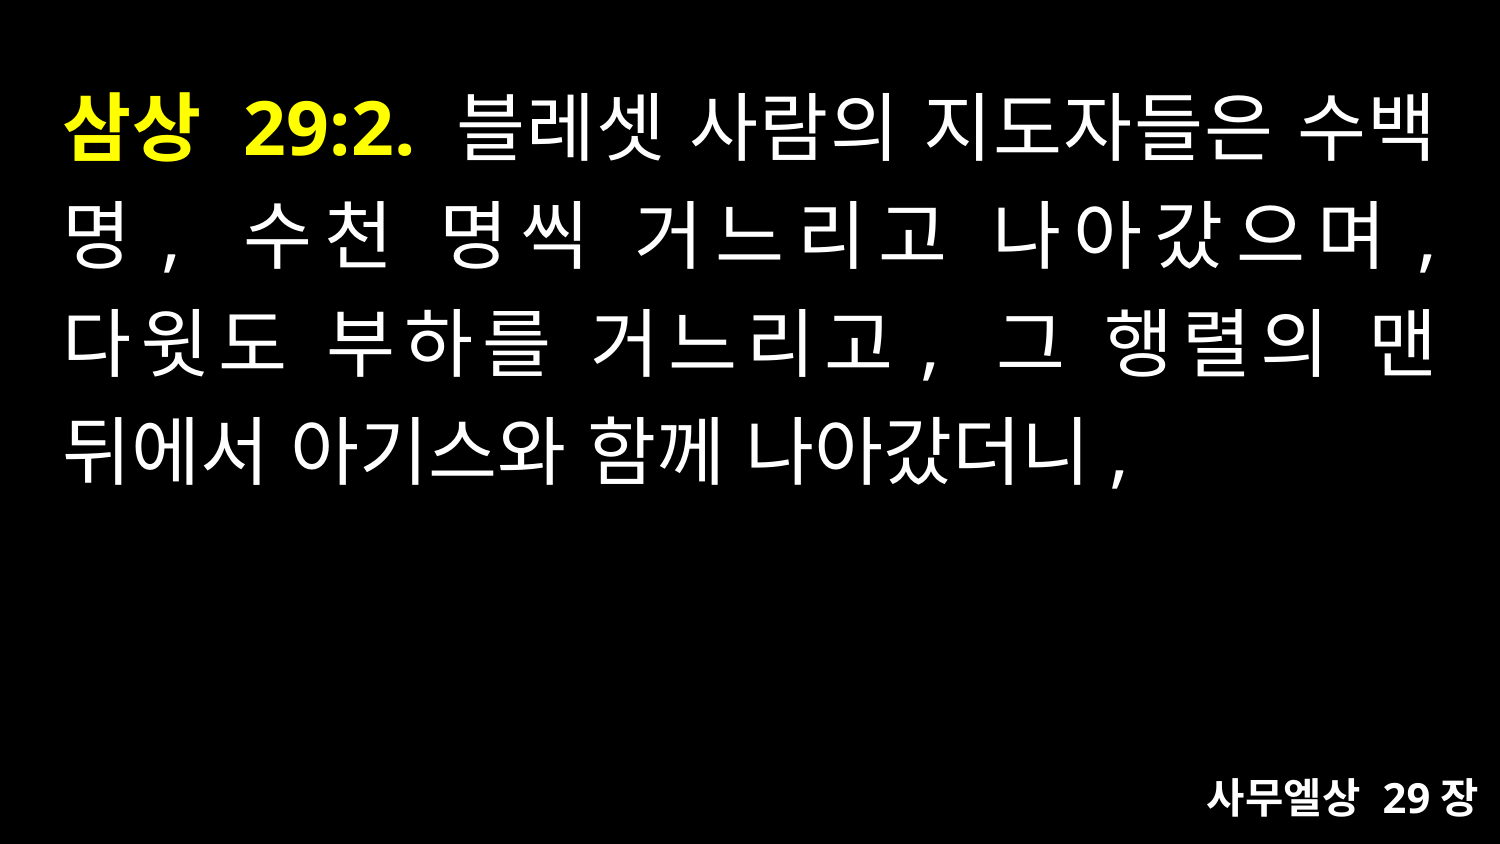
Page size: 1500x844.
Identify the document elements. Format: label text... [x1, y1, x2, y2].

title 삼상 29:2. 블레셋 사람의 지도자들은 수백 명, 수천 명씩 거느리고 나아갔으며, 다윗도 부하를 거느리고, 그 행렬의 맨 뒤에서 아기스와 함께 나아갔더니, [0, 0, 1500, 844]
subtitle 사무엘상 29장 [916, 770, 1500, 844]
